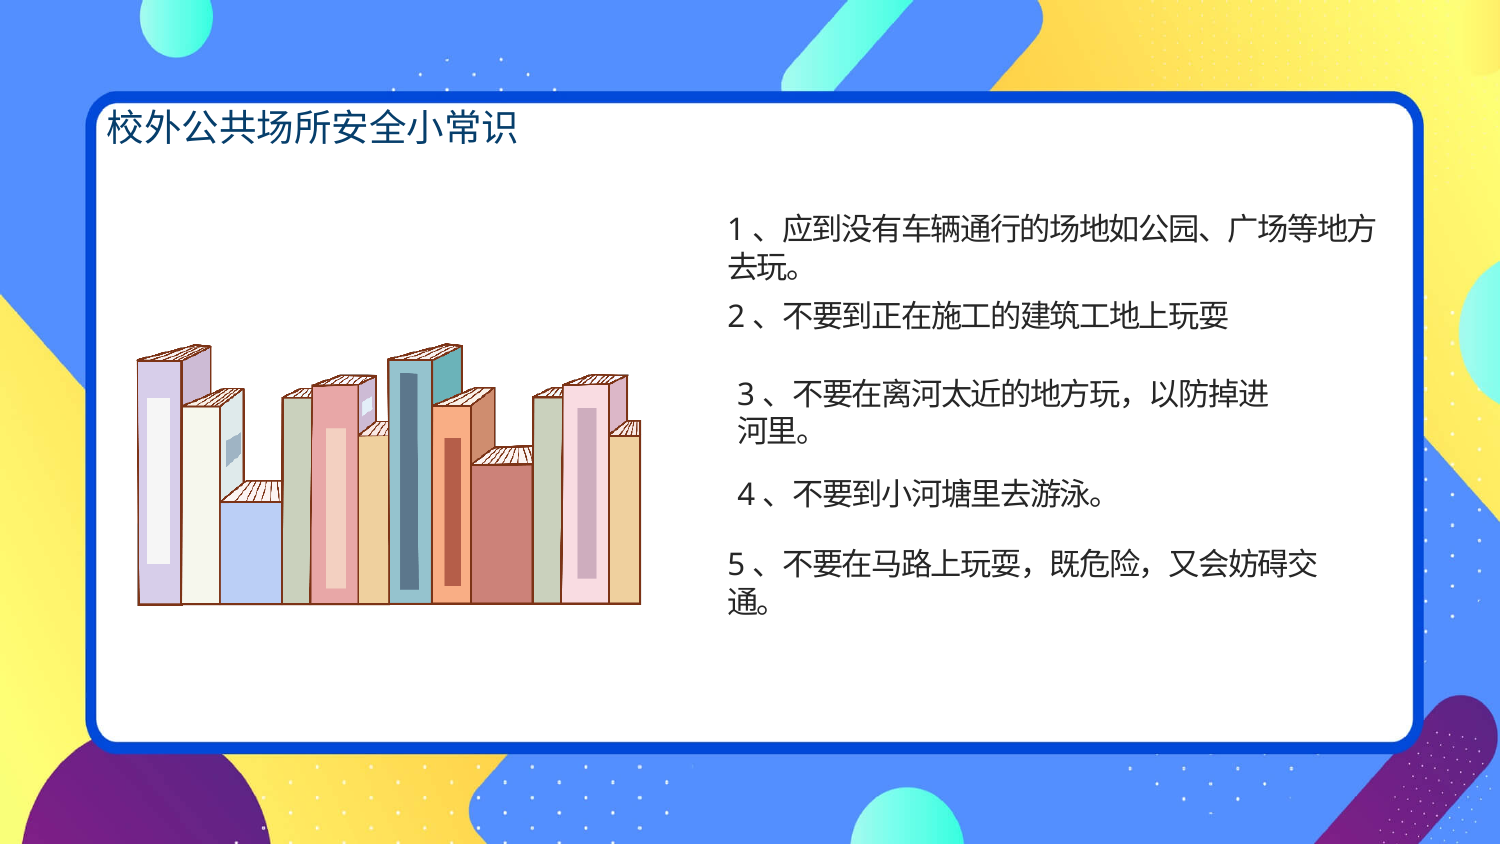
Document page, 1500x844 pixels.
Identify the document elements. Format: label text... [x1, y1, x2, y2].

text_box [784, 202, 1460, 629]
picture [0, 0, 1500, 844]
text_box 校外公共场所安全小常识 [92, 96, 535, 157]
